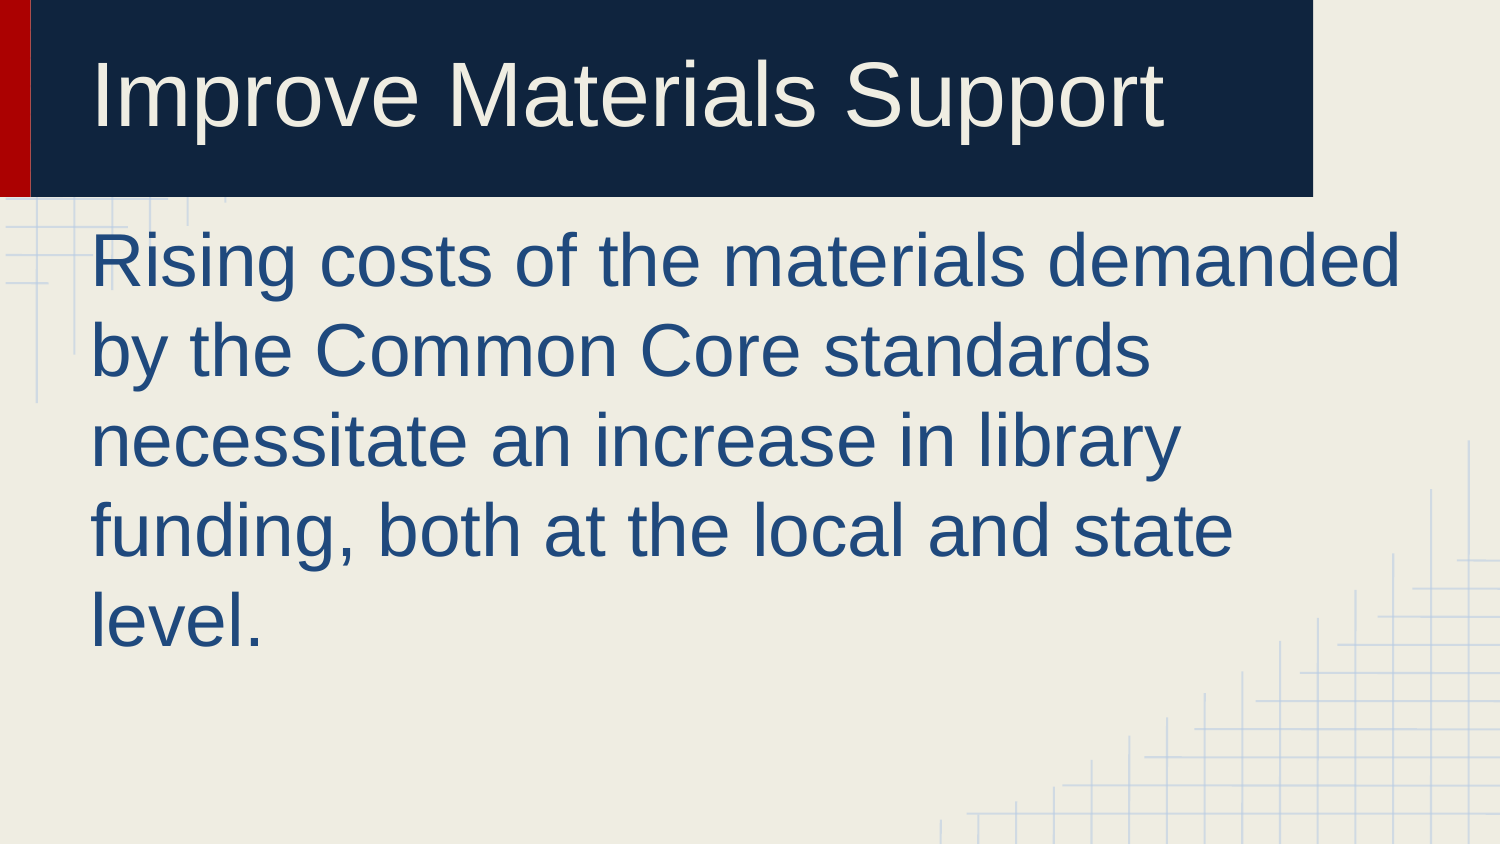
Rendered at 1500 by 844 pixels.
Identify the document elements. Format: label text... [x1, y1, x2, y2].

title Improve Materials Support [75, 16, 1276, 161]
list Rising costs of the materials demanded by the Common Core standards necessitate an increase in library funding, both at the local and state level. [75, 196, 1425, 564]
